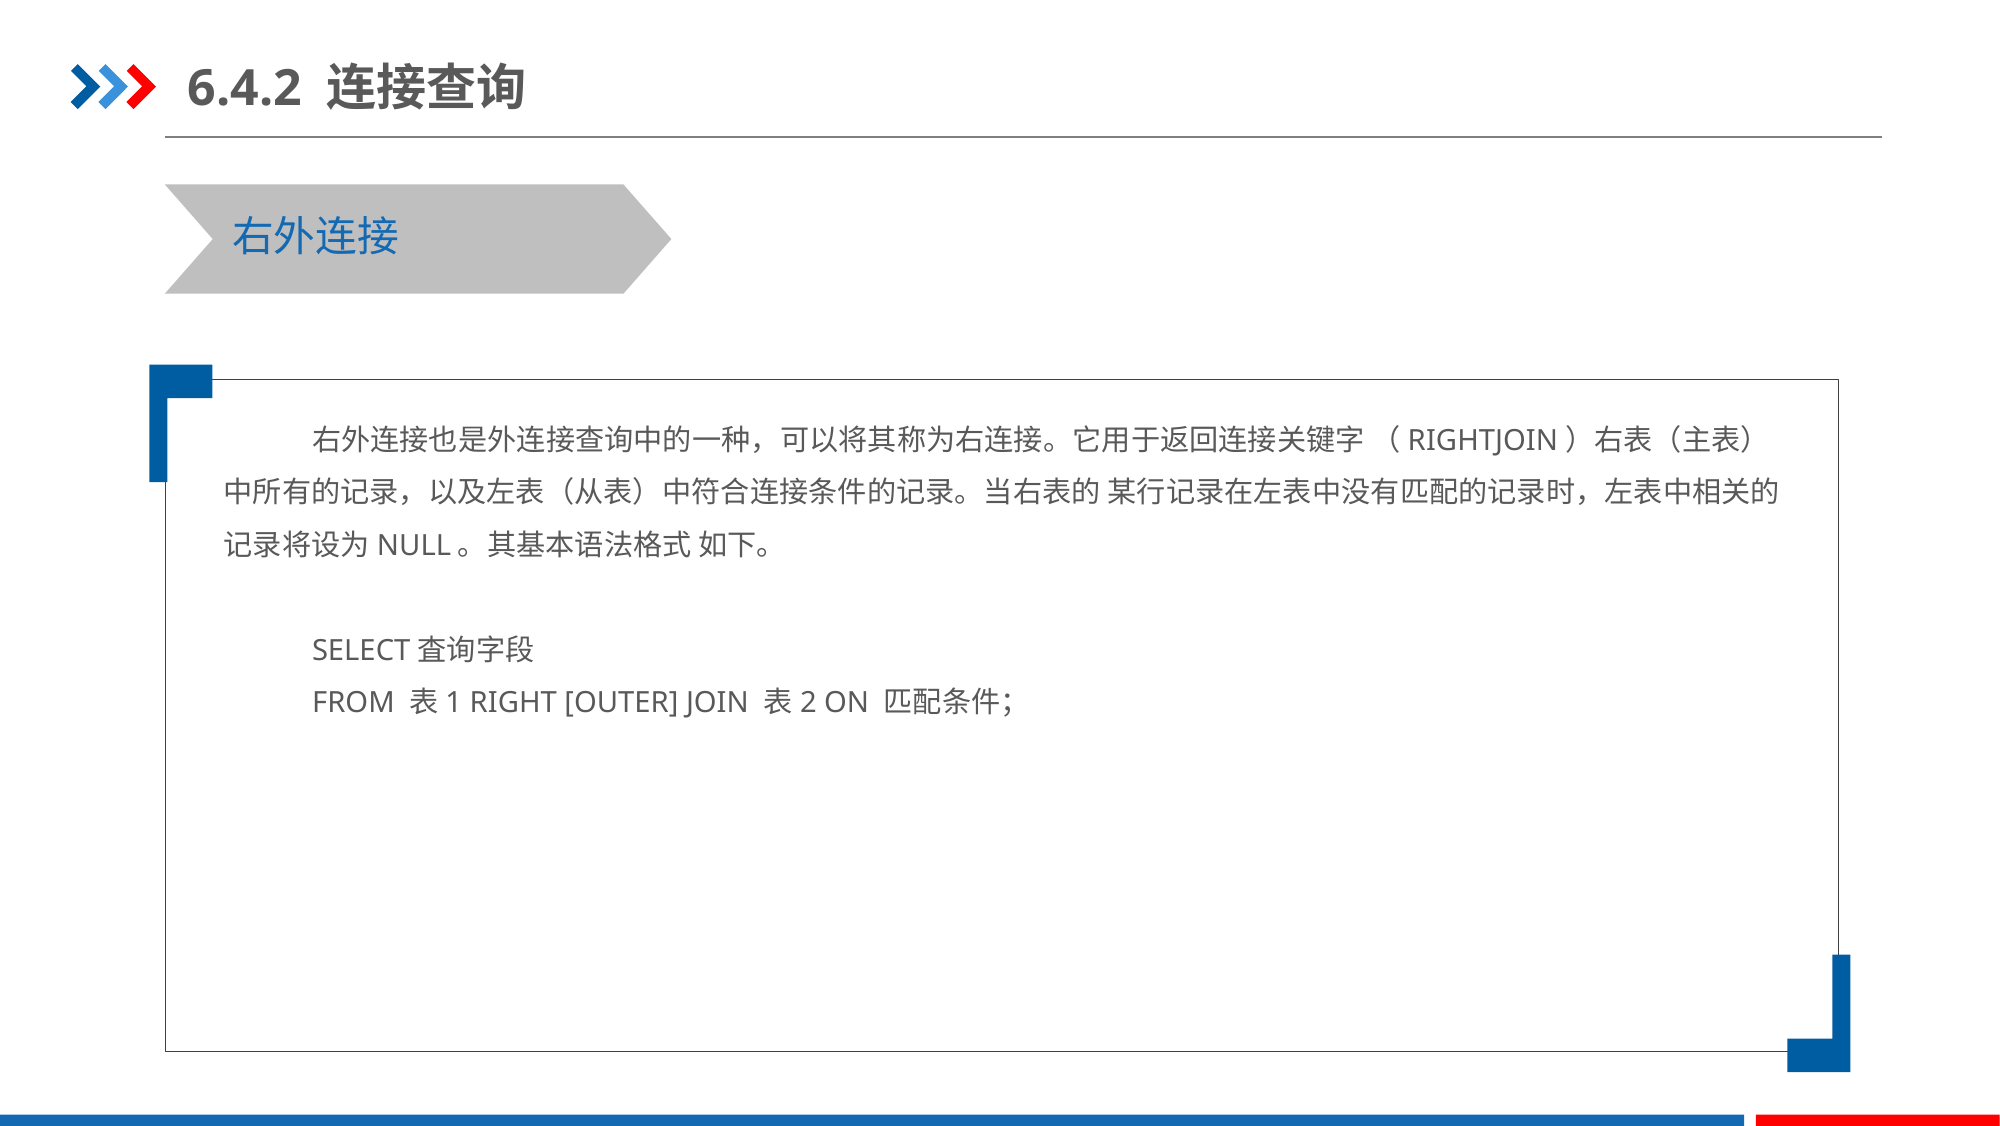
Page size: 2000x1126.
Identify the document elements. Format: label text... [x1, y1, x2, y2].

text_box 6.4.2 连接查询 [187, 43, 827, 127]
text_box [163, 378, 1841, 1053]
text_box [164, 184, 672, 294]
text_box [147, 363, 215, 484]
text_box 右外连接 [217, 202, 414, 267]
text_box [1785, 953, 1852, 1074]
